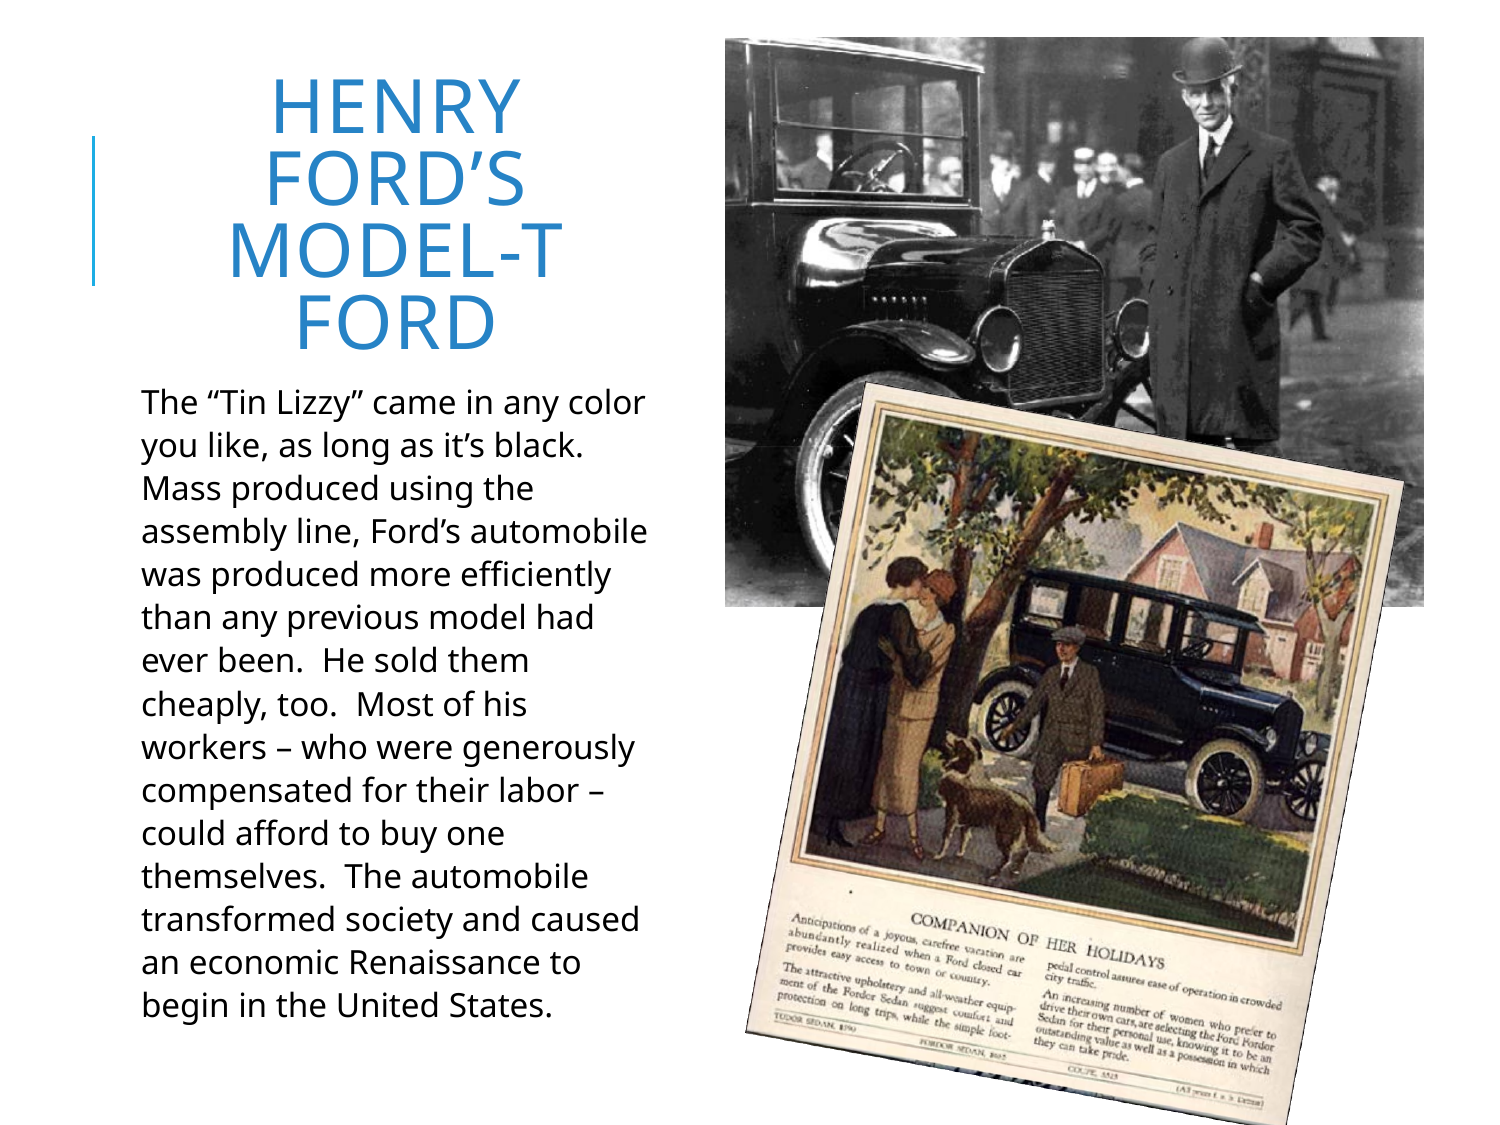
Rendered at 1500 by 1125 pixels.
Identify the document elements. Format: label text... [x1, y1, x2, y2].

title Henry Ford’s Model-T Ford [126, 77, 666, 363]
picture [745, 424, 1382, 1125]
list The “Tin Lizzy” came in any color you like, as long as it’s black. Mass produced using the assembly line, Ford’s automobile was produced more efficiently than any previous model had ever been. He sold them cheaply, too. Most of his workers – who were generously compensated for their labor – could afford to buy one themselves. The automobile transformed society and caused an economic Renaissance to begin in the United States. [126, 370, 666, 988]
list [724, 37, 1424, 608]
